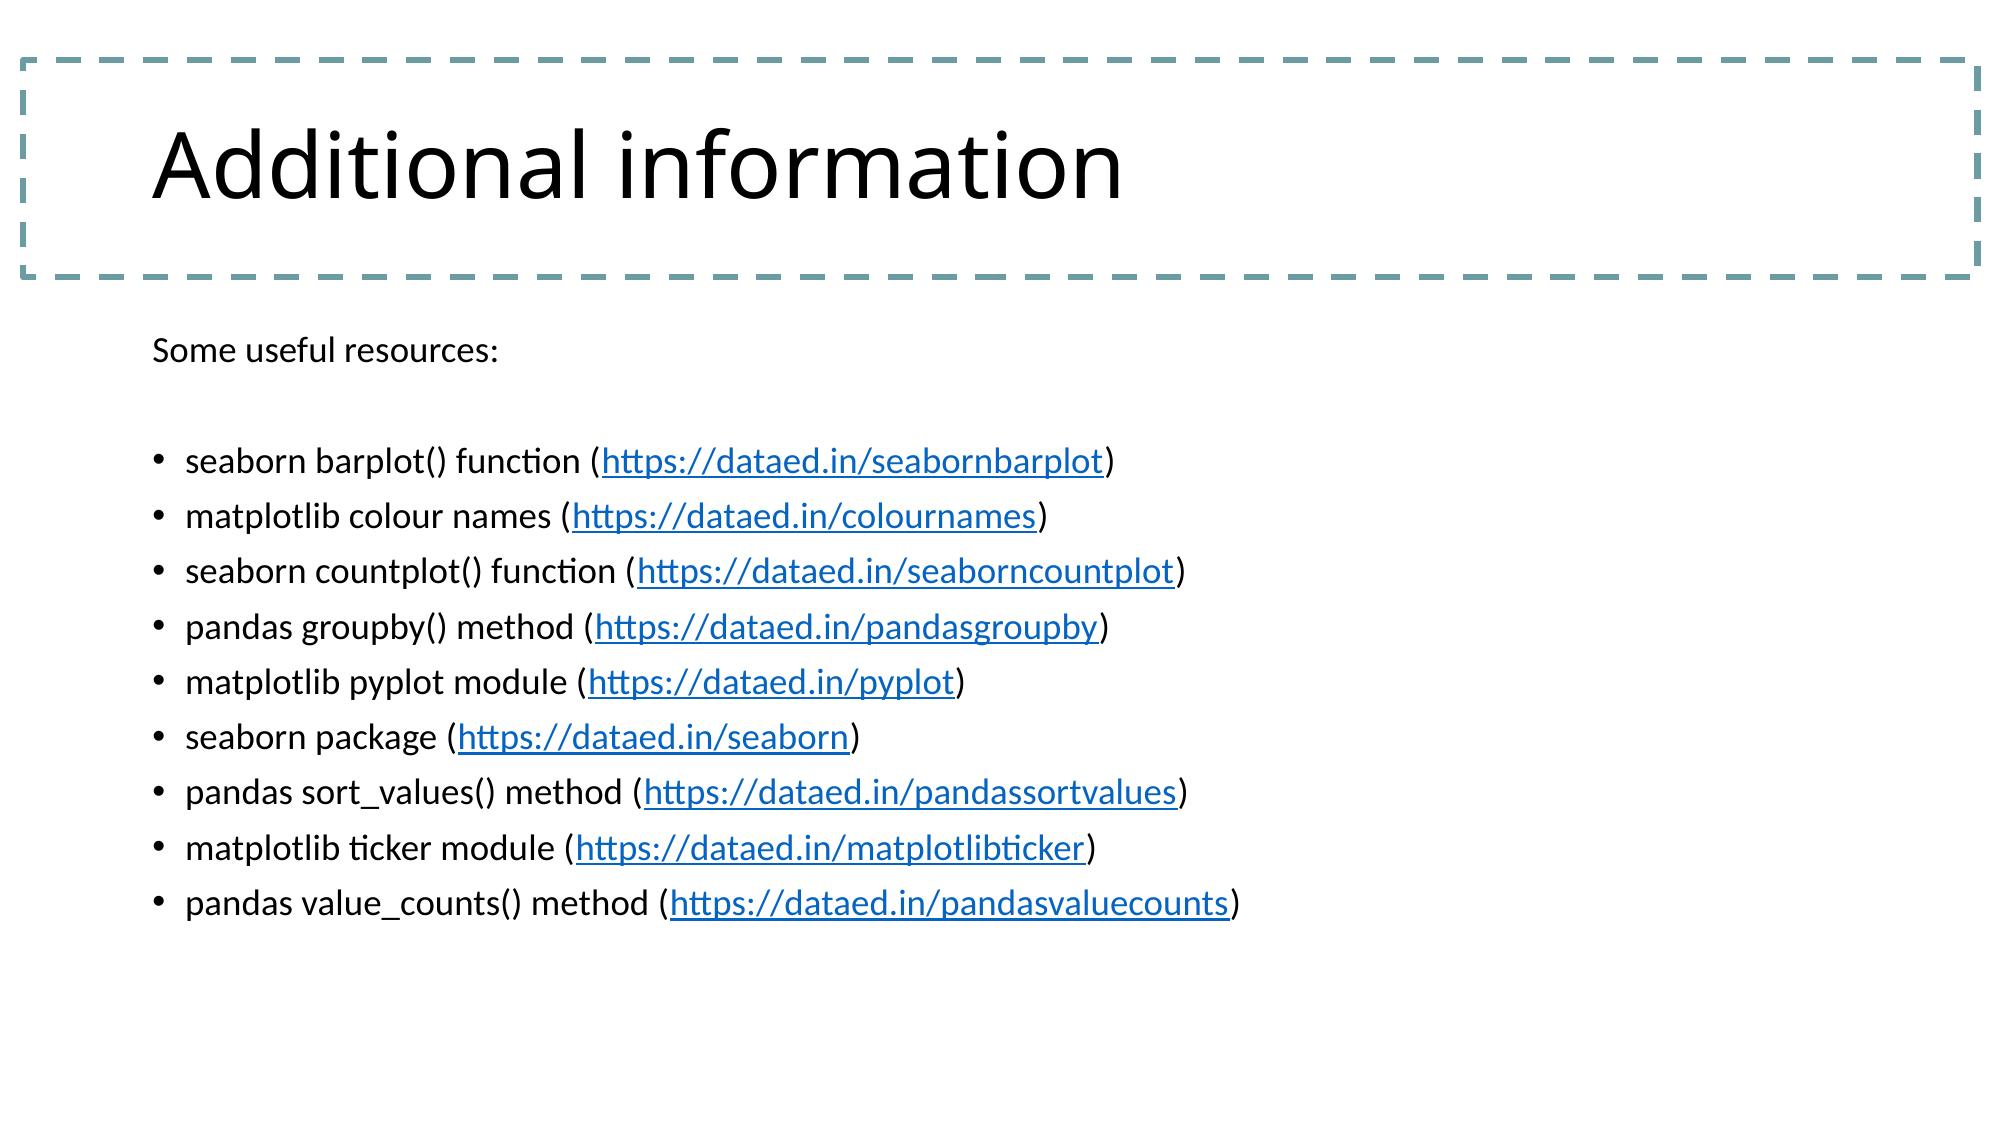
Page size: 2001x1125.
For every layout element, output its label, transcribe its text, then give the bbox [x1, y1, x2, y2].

title Additional information [137, 59, 1863, 263]
text_box Some useful resources: seaborn barplot() function (https://dataed.in/seabornbarplot) matplotlib colour names (https://dataed.in/colournames) seaborn countplot() function (https://dataed.in/seaborncountplot) pandas groupby() method (https://dataed.in/pandasgroupby) matplotlib pyplot module (https://dataed.in/pyplot) seaborn package (https://dataed.in/seaborn) pandas sort_values() method (https://dataed.in/pandassortvalues) matplotlib ticker module (https://dataed.in/matplotlibticker) pandas value_counts() method (https://dataed.in/pandasvaluecounts) [137, 263, 1932, 935]
